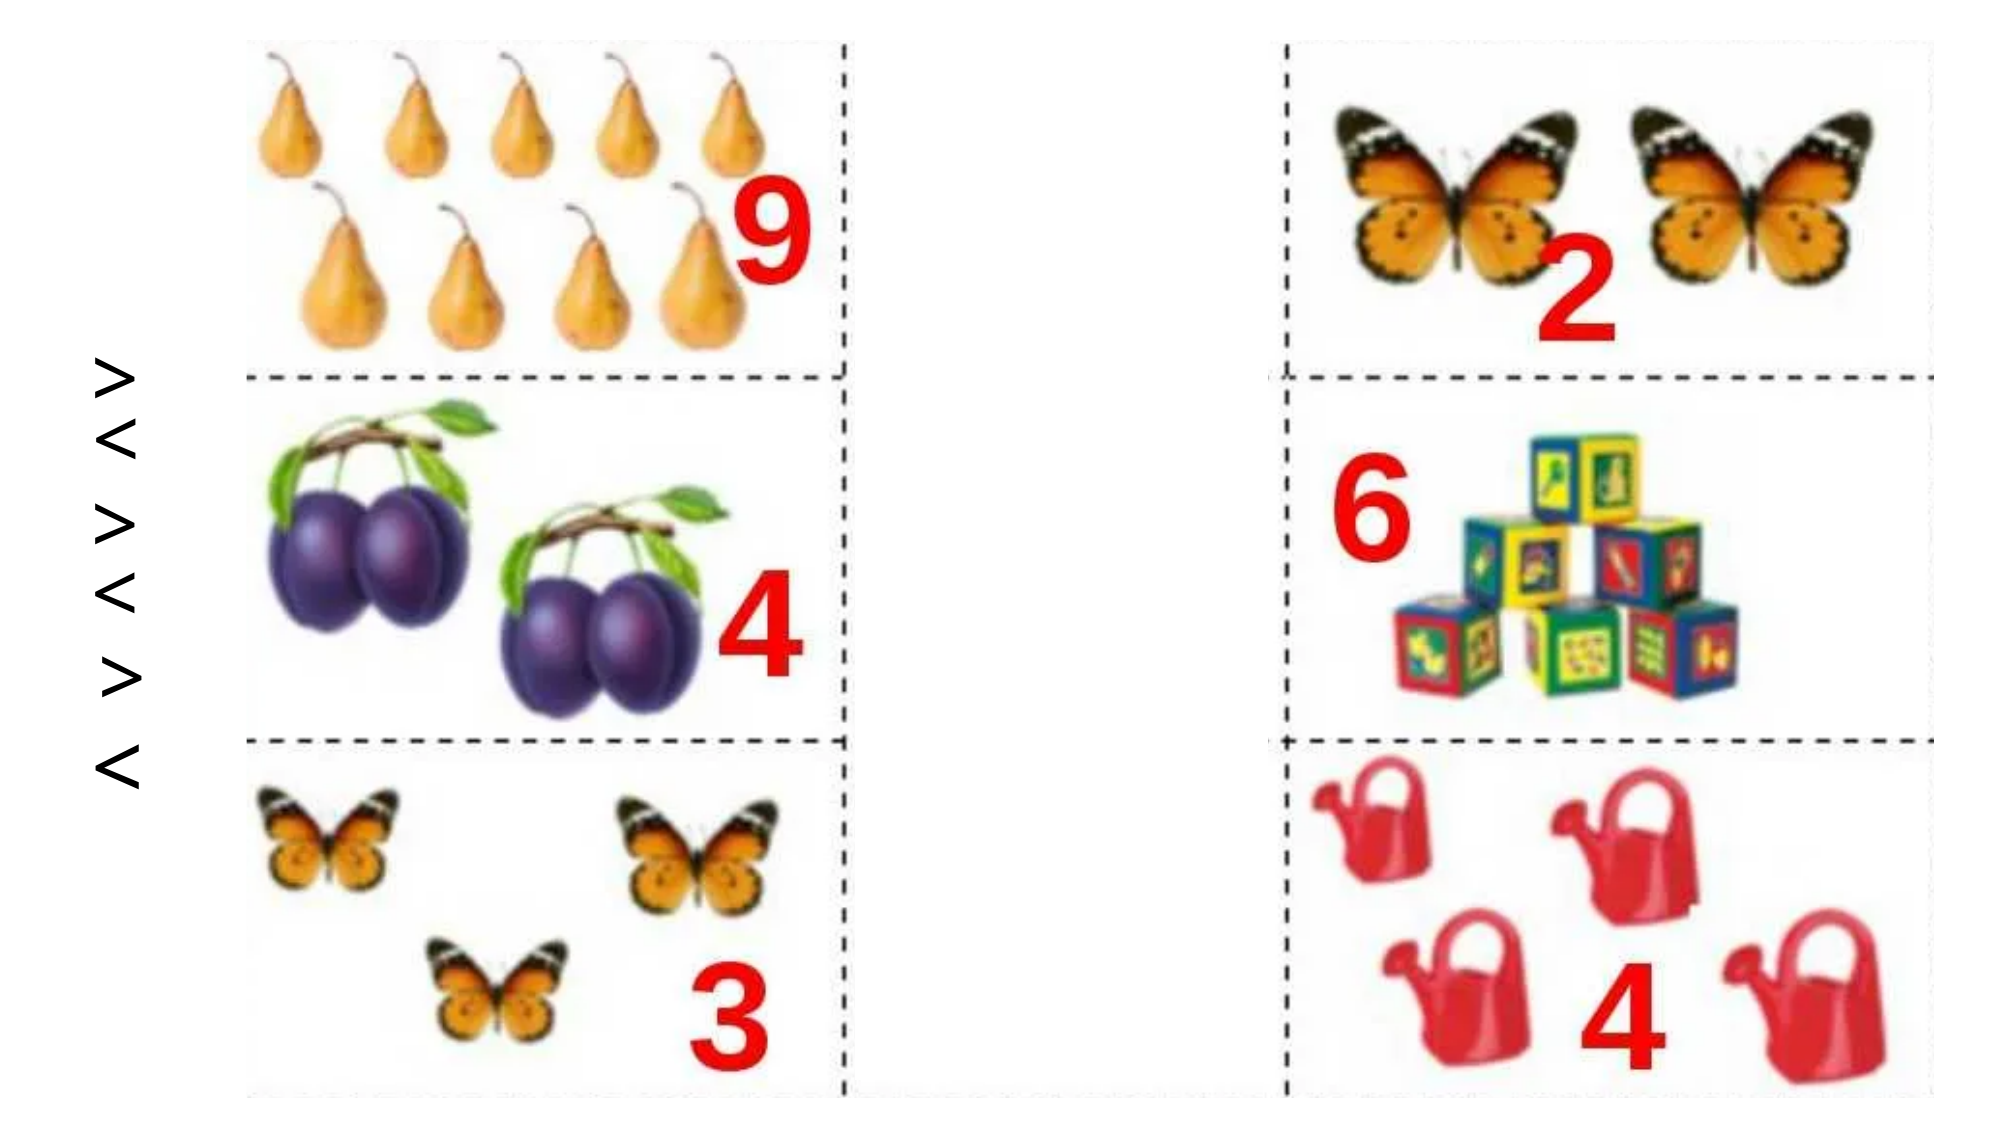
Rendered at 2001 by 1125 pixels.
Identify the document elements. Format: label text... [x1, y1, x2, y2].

picture [246, 40, 1934, 1098]
text_box > [83, 648, 181, 701]
text_box > [76, 317, 202, 433]
text_box < [76, 701, 182, 827]
text_box > [76, 464, 190, 579]
text_box < [76, 532, 188, 648]
text_box < [77, 378, 183, 494]
